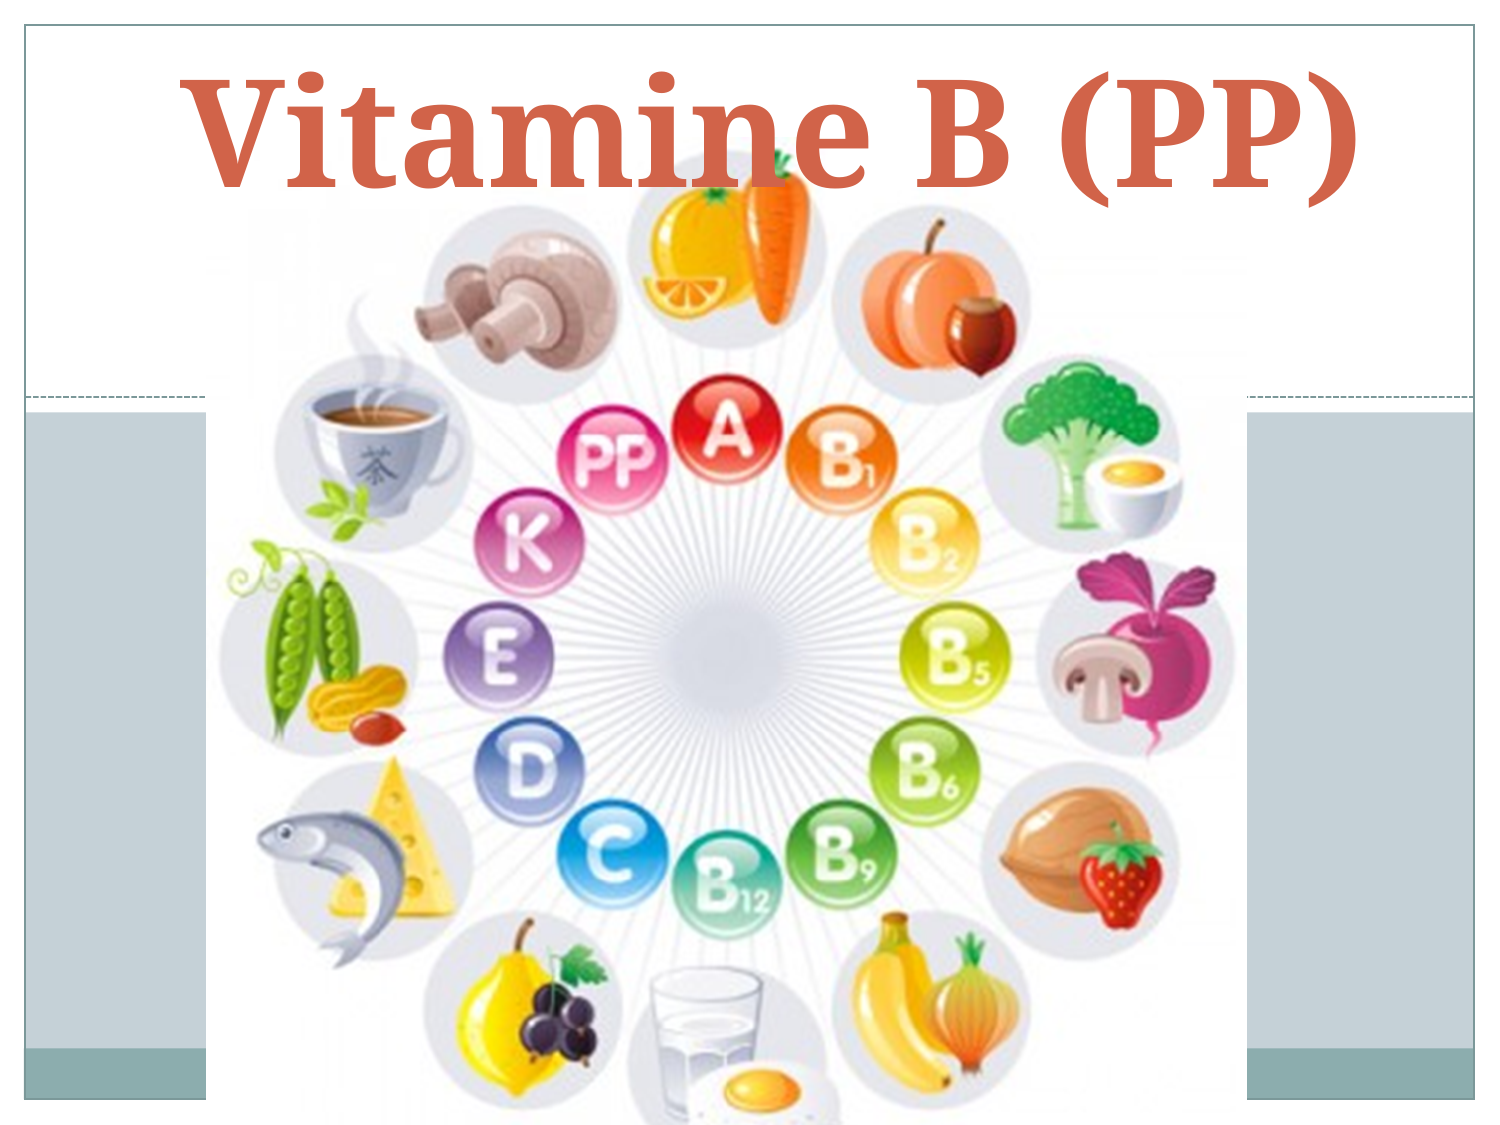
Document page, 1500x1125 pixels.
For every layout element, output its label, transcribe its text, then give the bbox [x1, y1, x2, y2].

picture [206, 136, 1247, 1125]
title Vitamine B (PP) [135, 0, 1411, 225]
